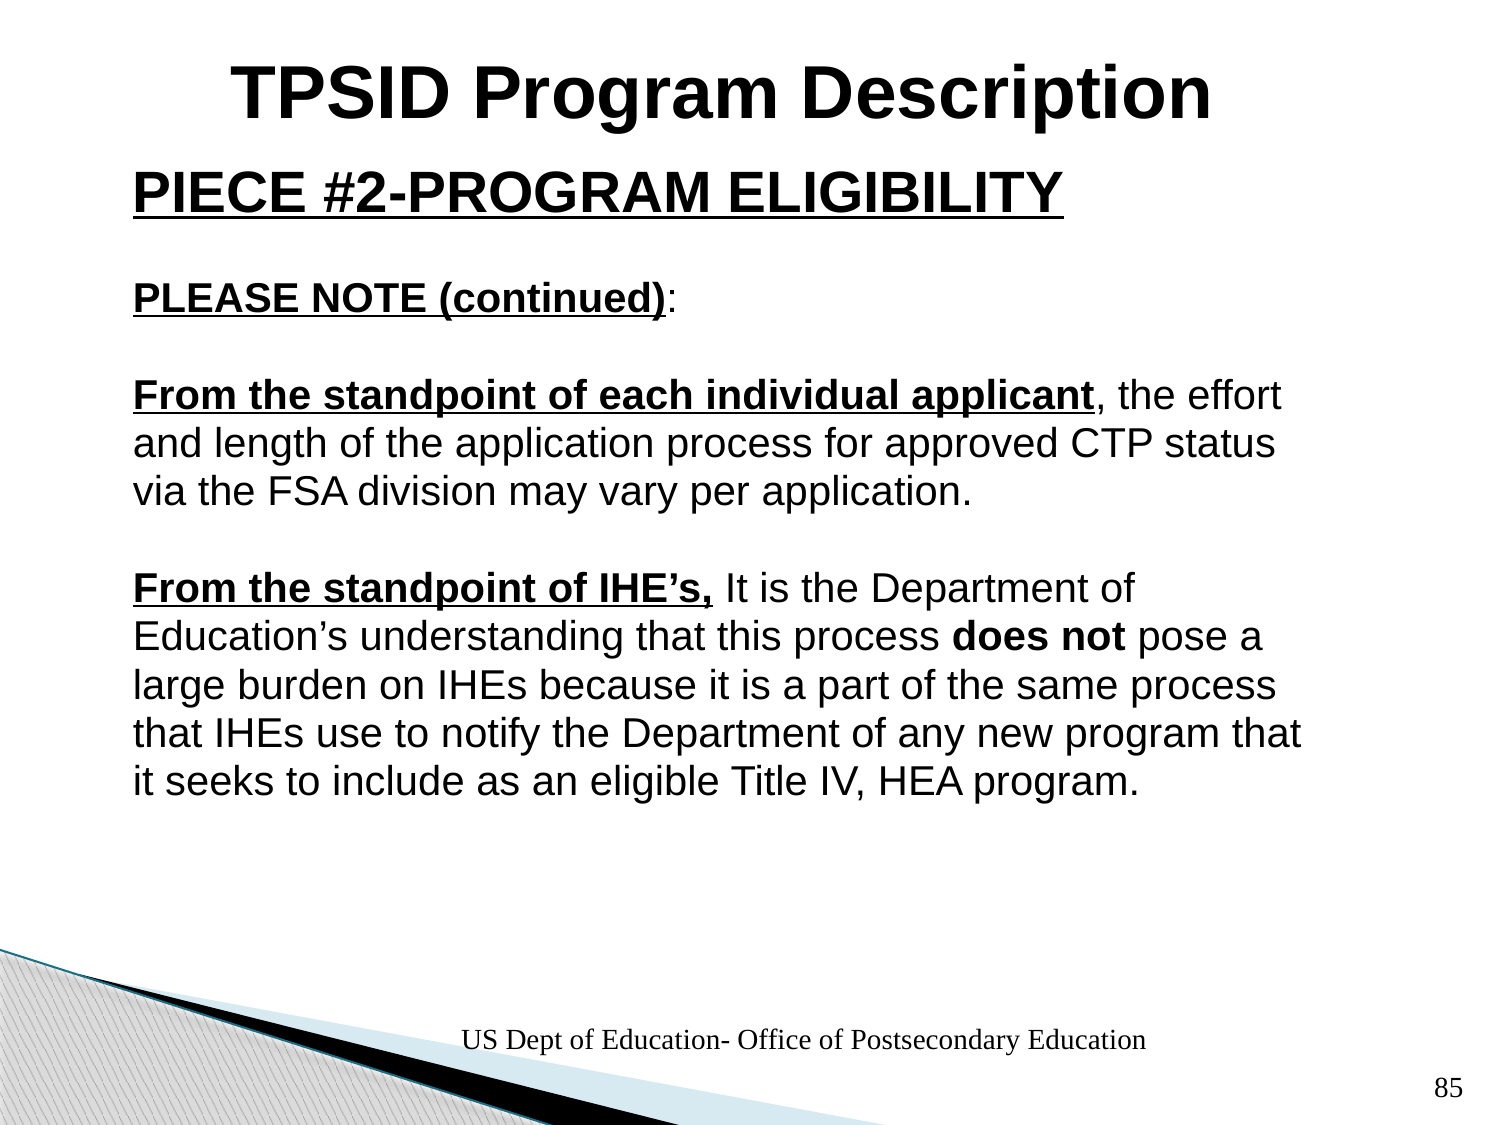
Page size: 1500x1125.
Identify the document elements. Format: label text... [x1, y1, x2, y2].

slide_number 85 [1418, 1051, 1479, 1112]
footer US Dept of Education- Office of Postsecondary Education [387, 1025, 1163, 1063]
title TPSID Program Description [216, 24, 1479, 152]
list PIECE #2-PROGRAM ELIGIBILITY PLEASE NOTE (continued): From the standpoint of each individual applicant, the effort and length of the application process for approved CTP status via the FSA division may vary per application. From the standpoint of IHE’s, It is the Department of Education’s understanding that this process does not pose a large burden on IHEs because it is a part of the same process that IHEs use to notify the Department of any new program that it seeks to include as an eligible Title IV, HEA program. [99, 62, 1325, 875]
